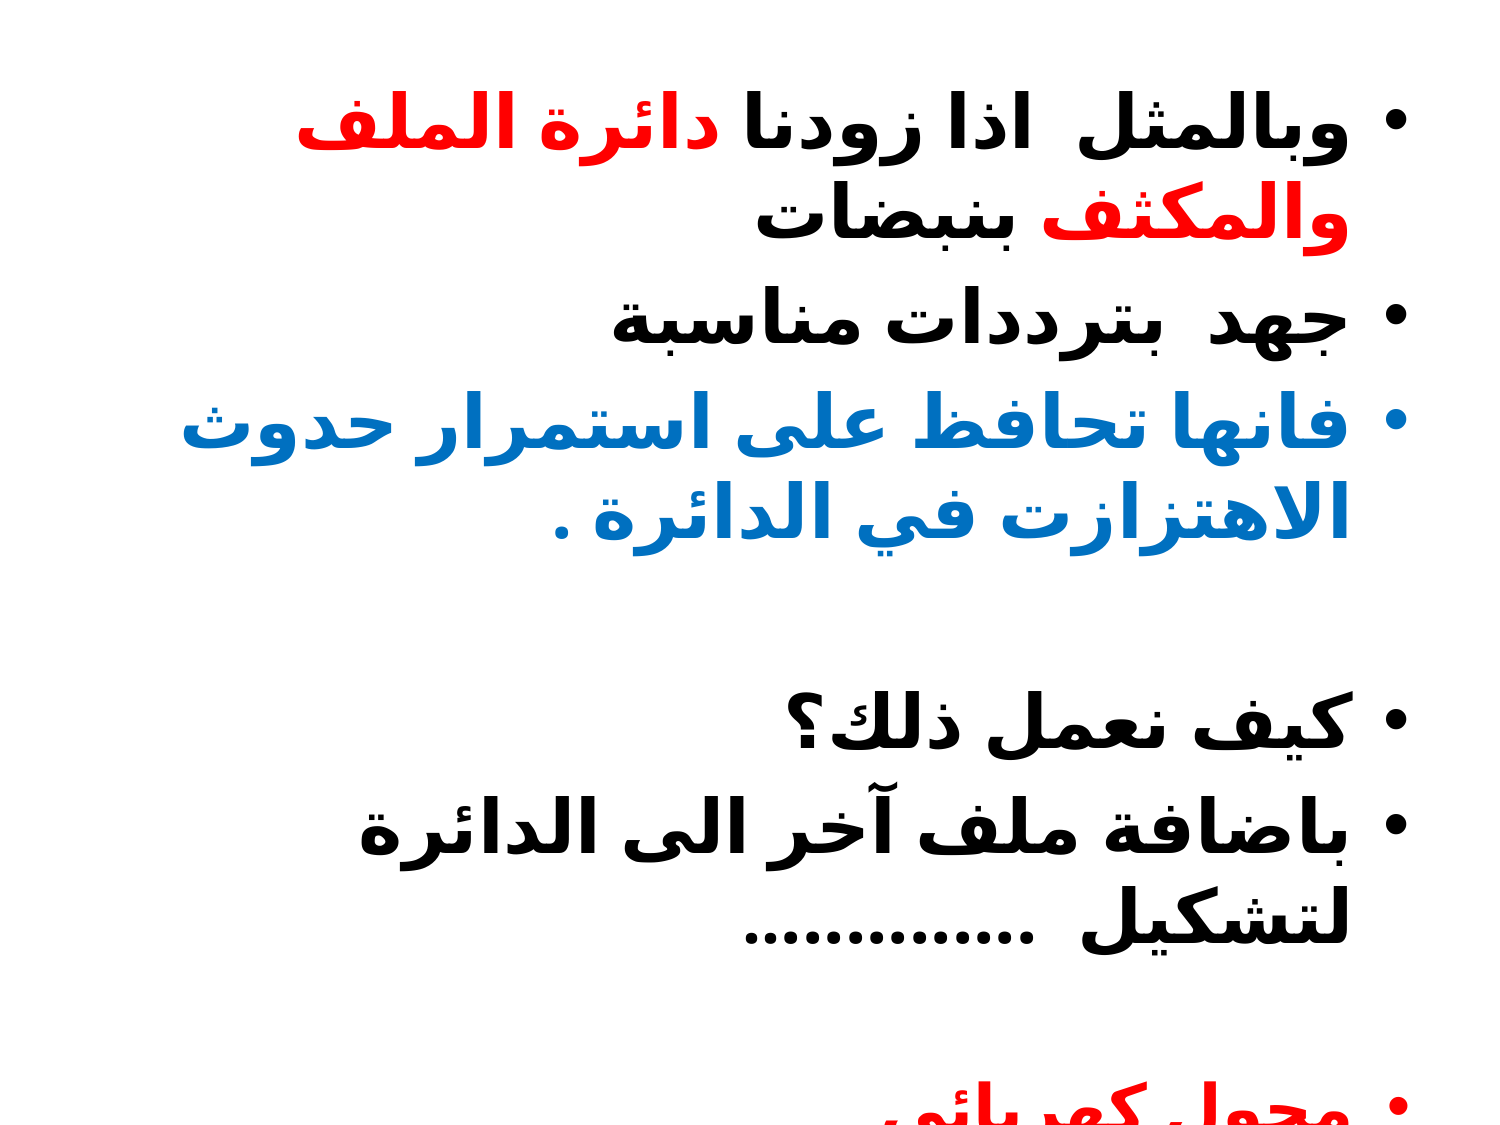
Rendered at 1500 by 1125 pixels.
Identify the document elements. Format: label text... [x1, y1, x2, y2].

list وبالمثل اذا زودنا دائرة الملف والمكثف بنبضات جهد بترددات مناسبة فانها تحافظ على استمرار حدوث الاهتزازت في الدائرة . كيف نعمل ذلك؟ باضافة ملف آخر الى الدائرة لتشكيل .............. محول كهربائي [75, 66, 1425, 1005]
